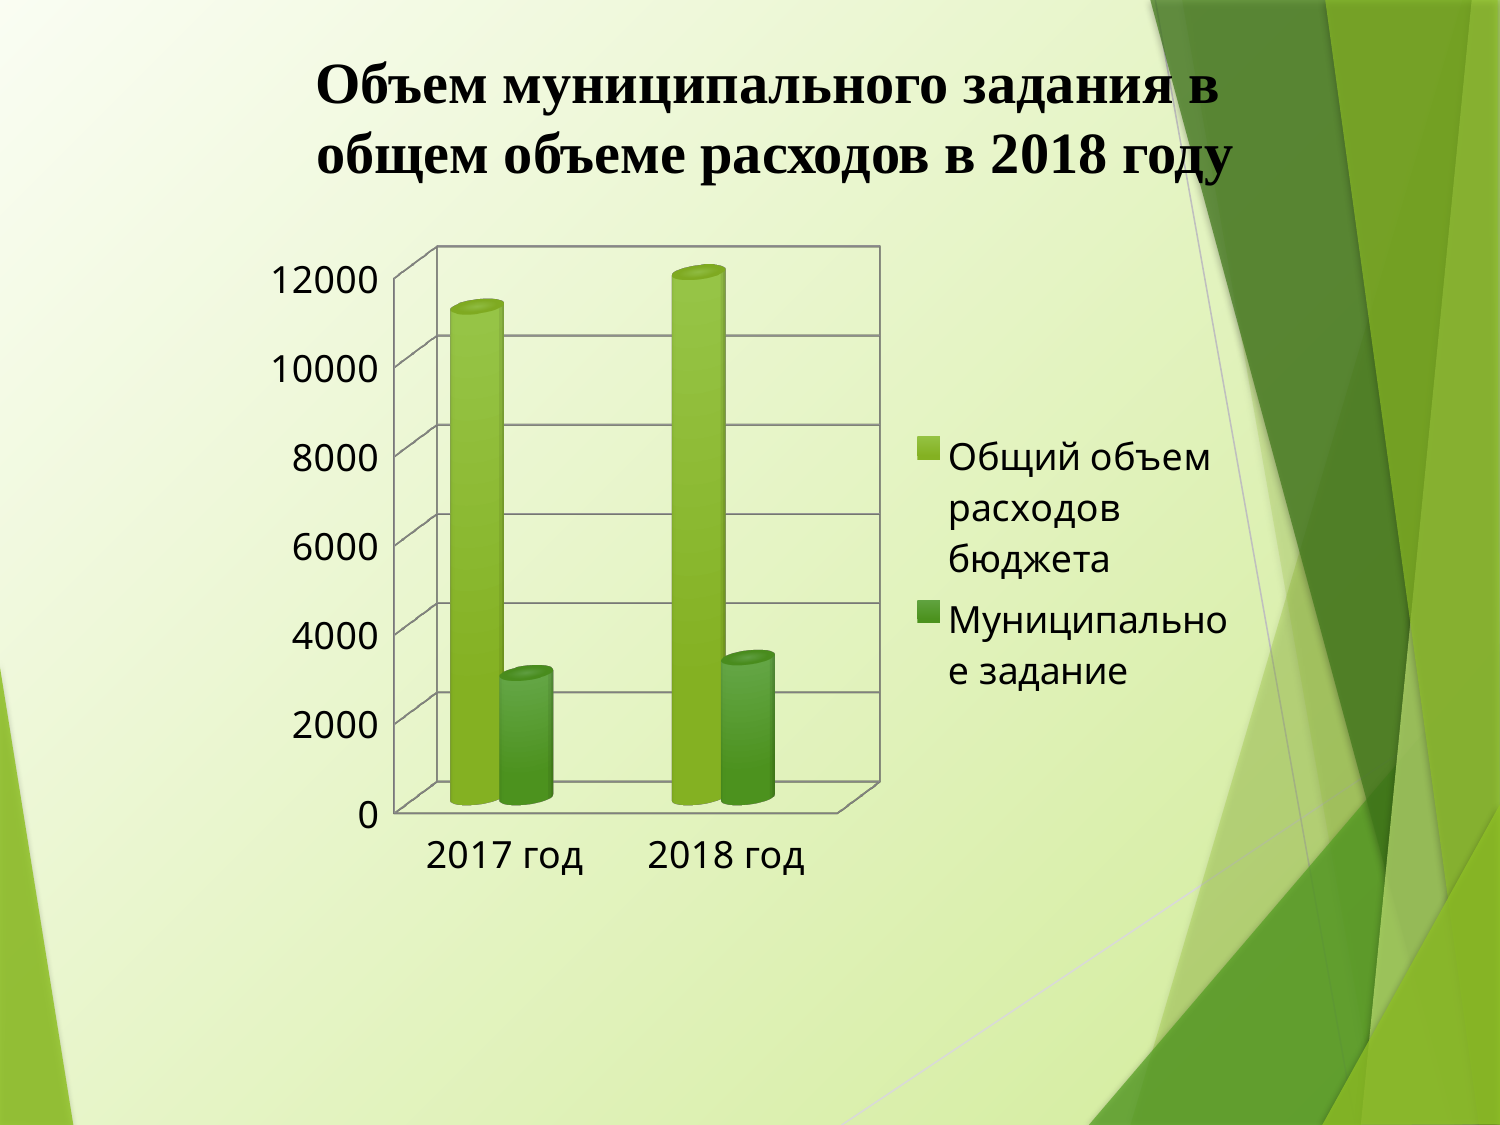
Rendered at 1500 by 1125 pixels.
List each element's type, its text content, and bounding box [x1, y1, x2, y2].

chart [249, 228, 1251, 897]
text_box Объем муниципального задания в общем объеме расходов в 2018 году [99, 37, 1450, 225]
